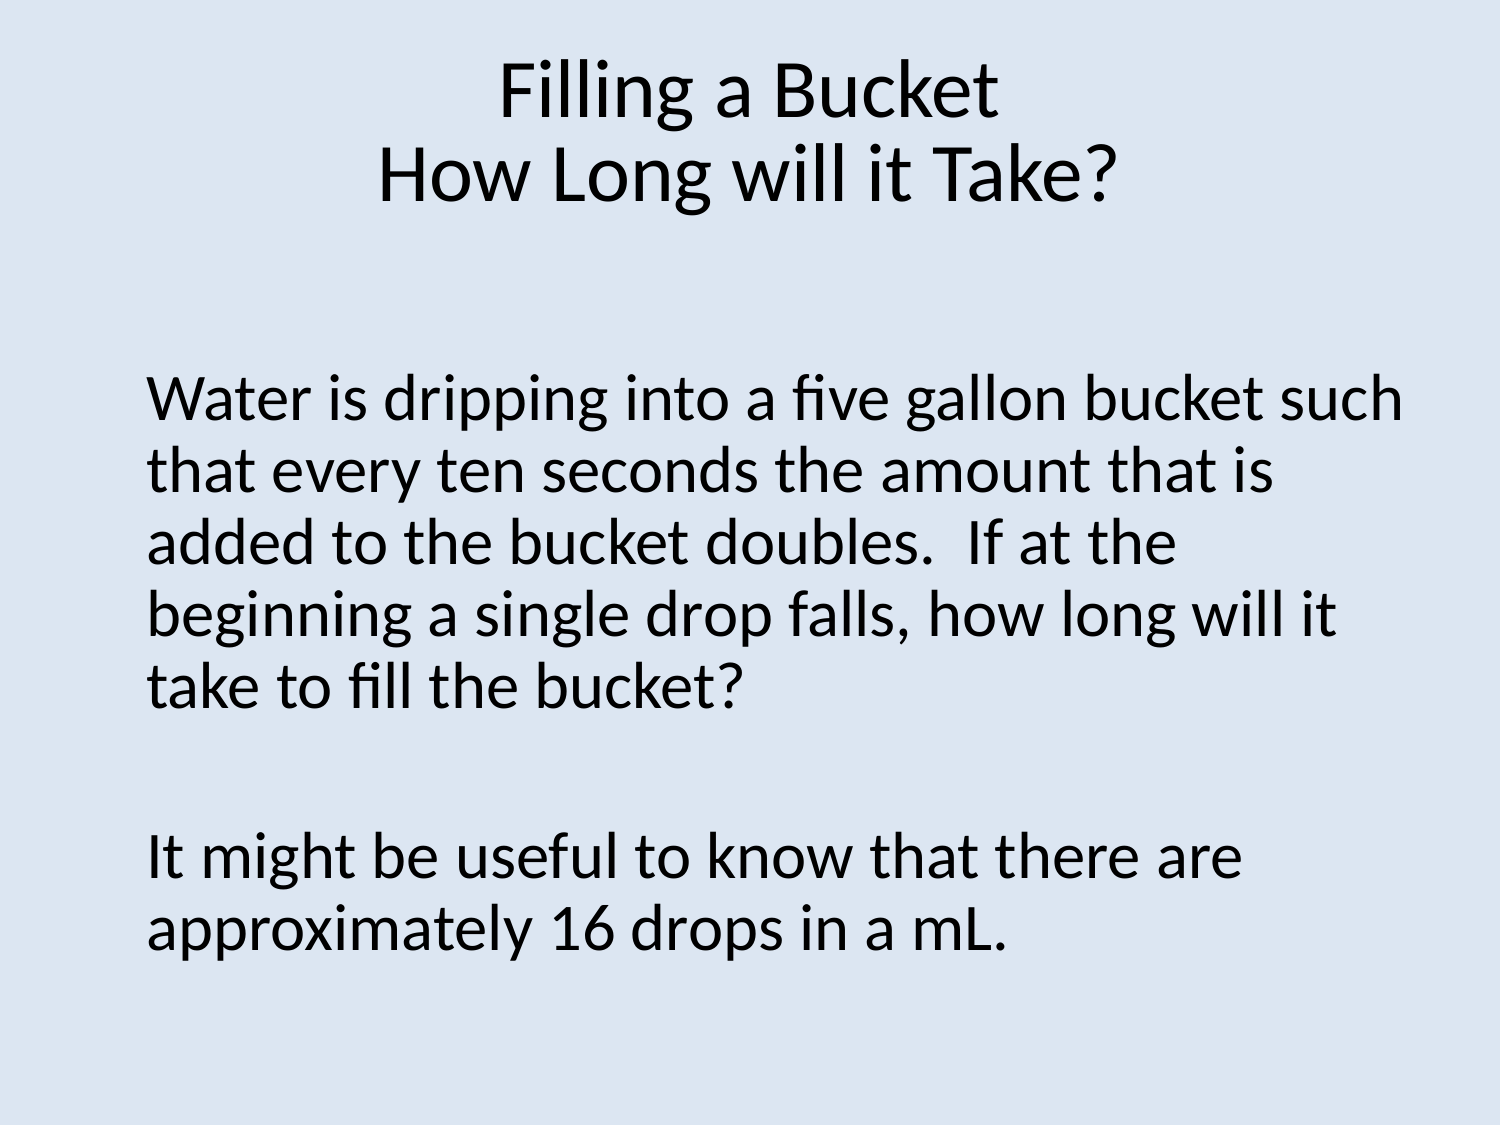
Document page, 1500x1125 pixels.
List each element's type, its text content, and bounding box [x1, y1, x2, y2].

list Water is dripping into a five gallon bucket such that every ten seconds the amount that is added to the bucket doubles. If at the beginning a single drop falls, how long will it take to fill the bucket? It might be useful to know that there are approximately 16 drops in a mL. [75, 270, 1425, 1013]
title Filling a Bucket How Long will it Take? [75, 45, 1425, 233]
